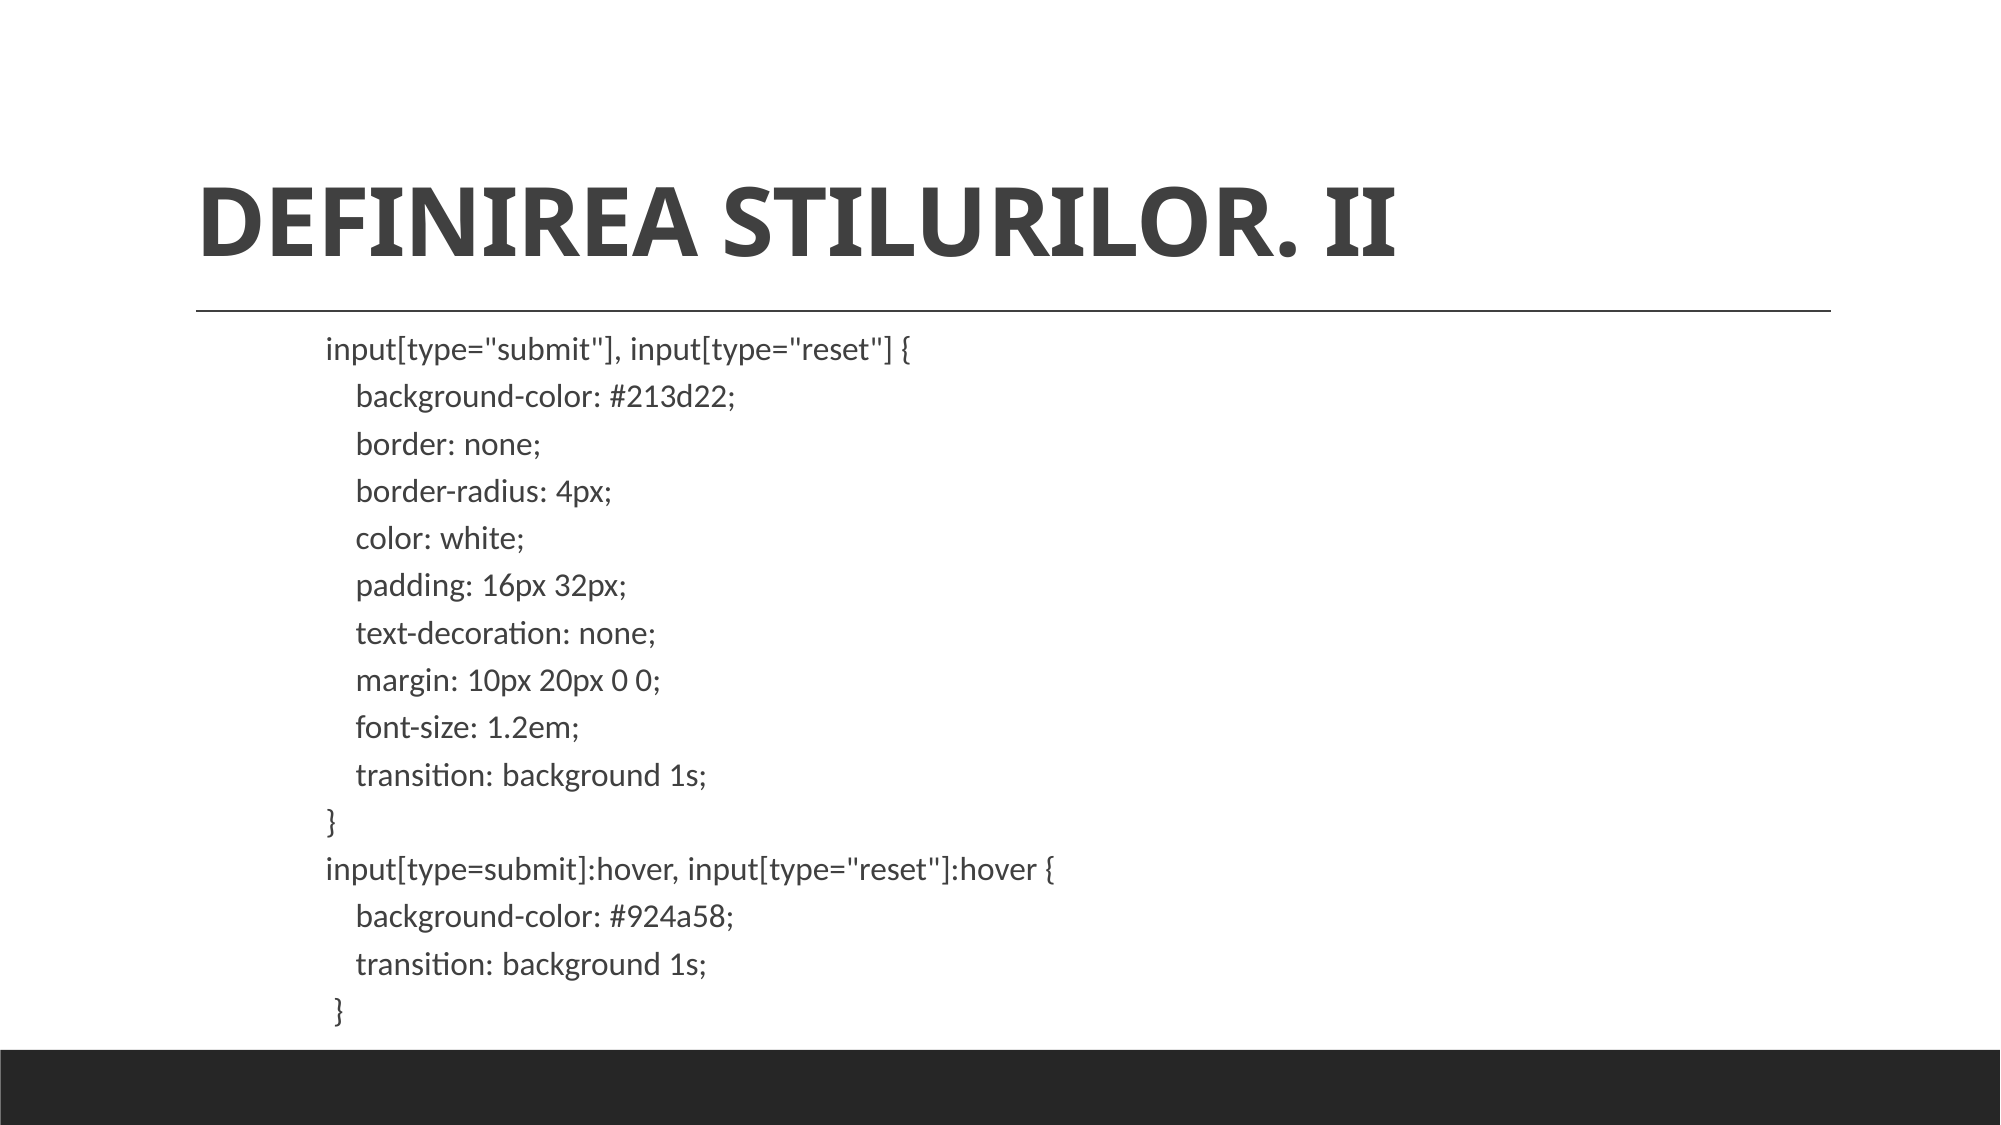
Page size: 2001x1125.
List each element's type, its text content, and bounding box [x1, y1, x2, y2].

title DEFINIREA STILURILOR. II [180, 47, 1830, 285]
list input[type="submit"], input[type="reset"] { background-color: #213d22; border: none; border-radius: 4px; color: white; padding: 16px 32px; text-decoration: none; margin: 10px 20px 0 0; font-size: 1.2em; transition: background 1s; } input[type=submit]:hover, input[type="reset"]:hover { background-color: #924a58; transition: background 1s; } [325, 315, 1415, 1046]
